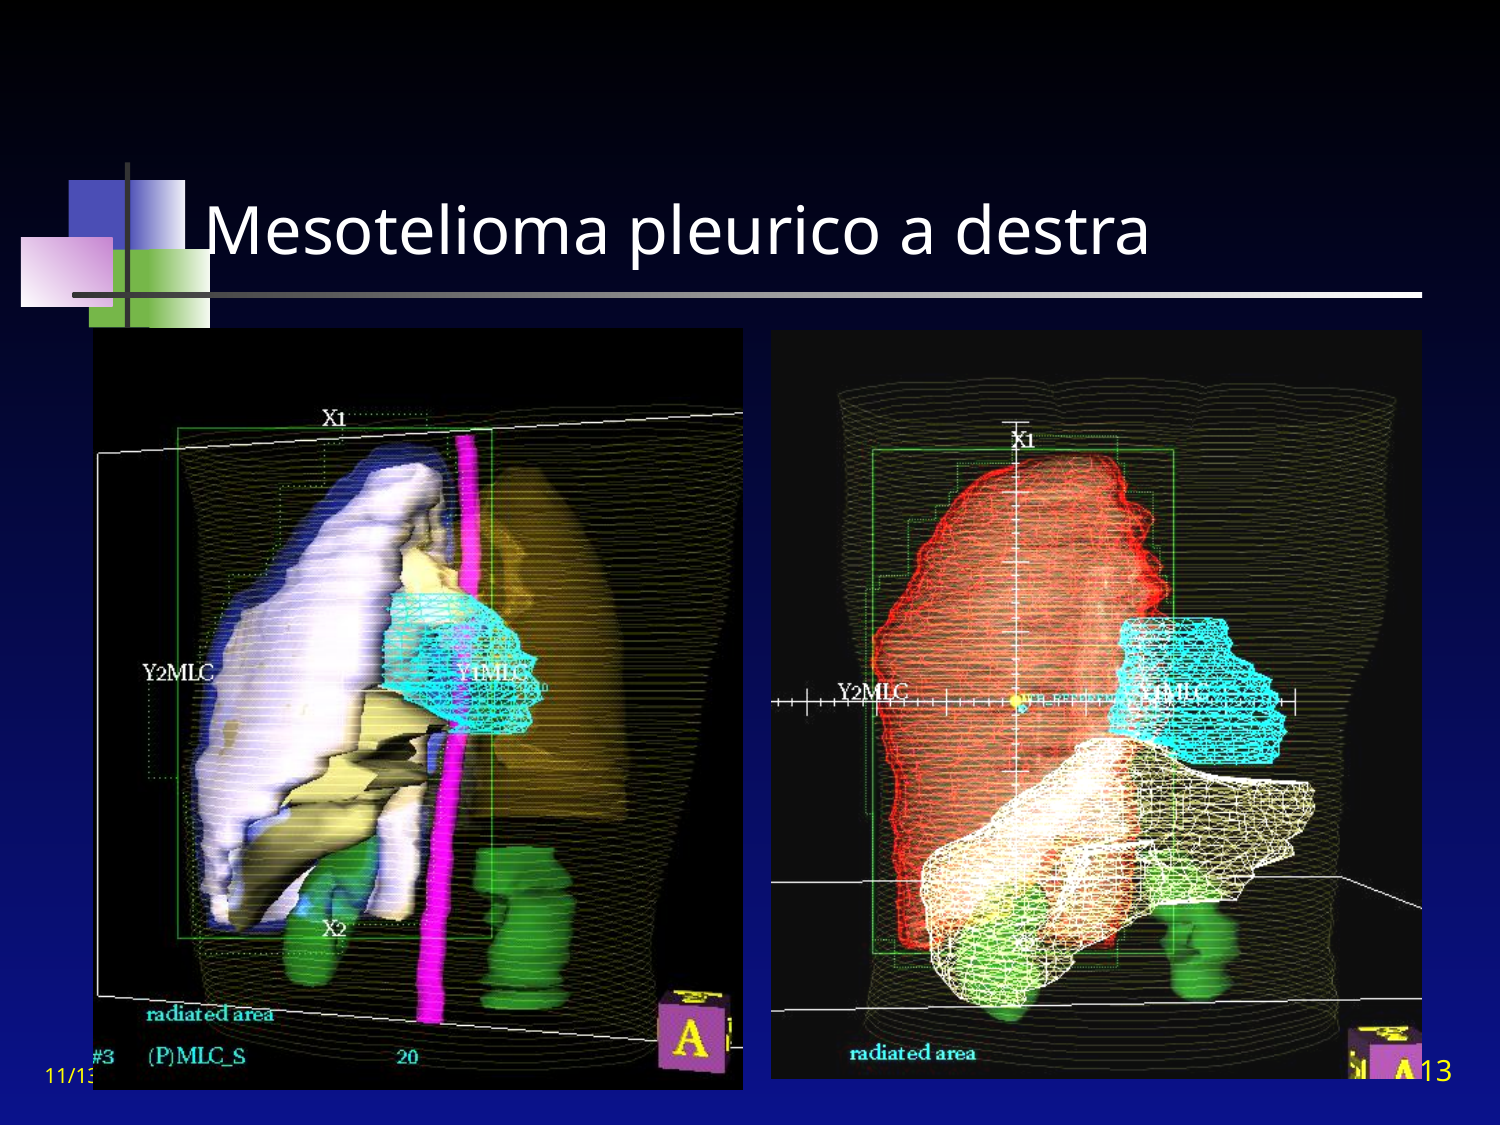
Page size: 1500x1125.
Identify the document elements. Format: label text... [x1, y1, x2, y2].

title Mesotelioma pleurico a destra [188, 34, 1468, 276]
slide_number 13 [1328, 1023, 1468, 1100]
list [771, 330, 1422, 1079]
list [93, 327, 744, 1090]
footer [421, 1023, 1266, 1100]
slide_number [29, 1022, 96, 1099]
